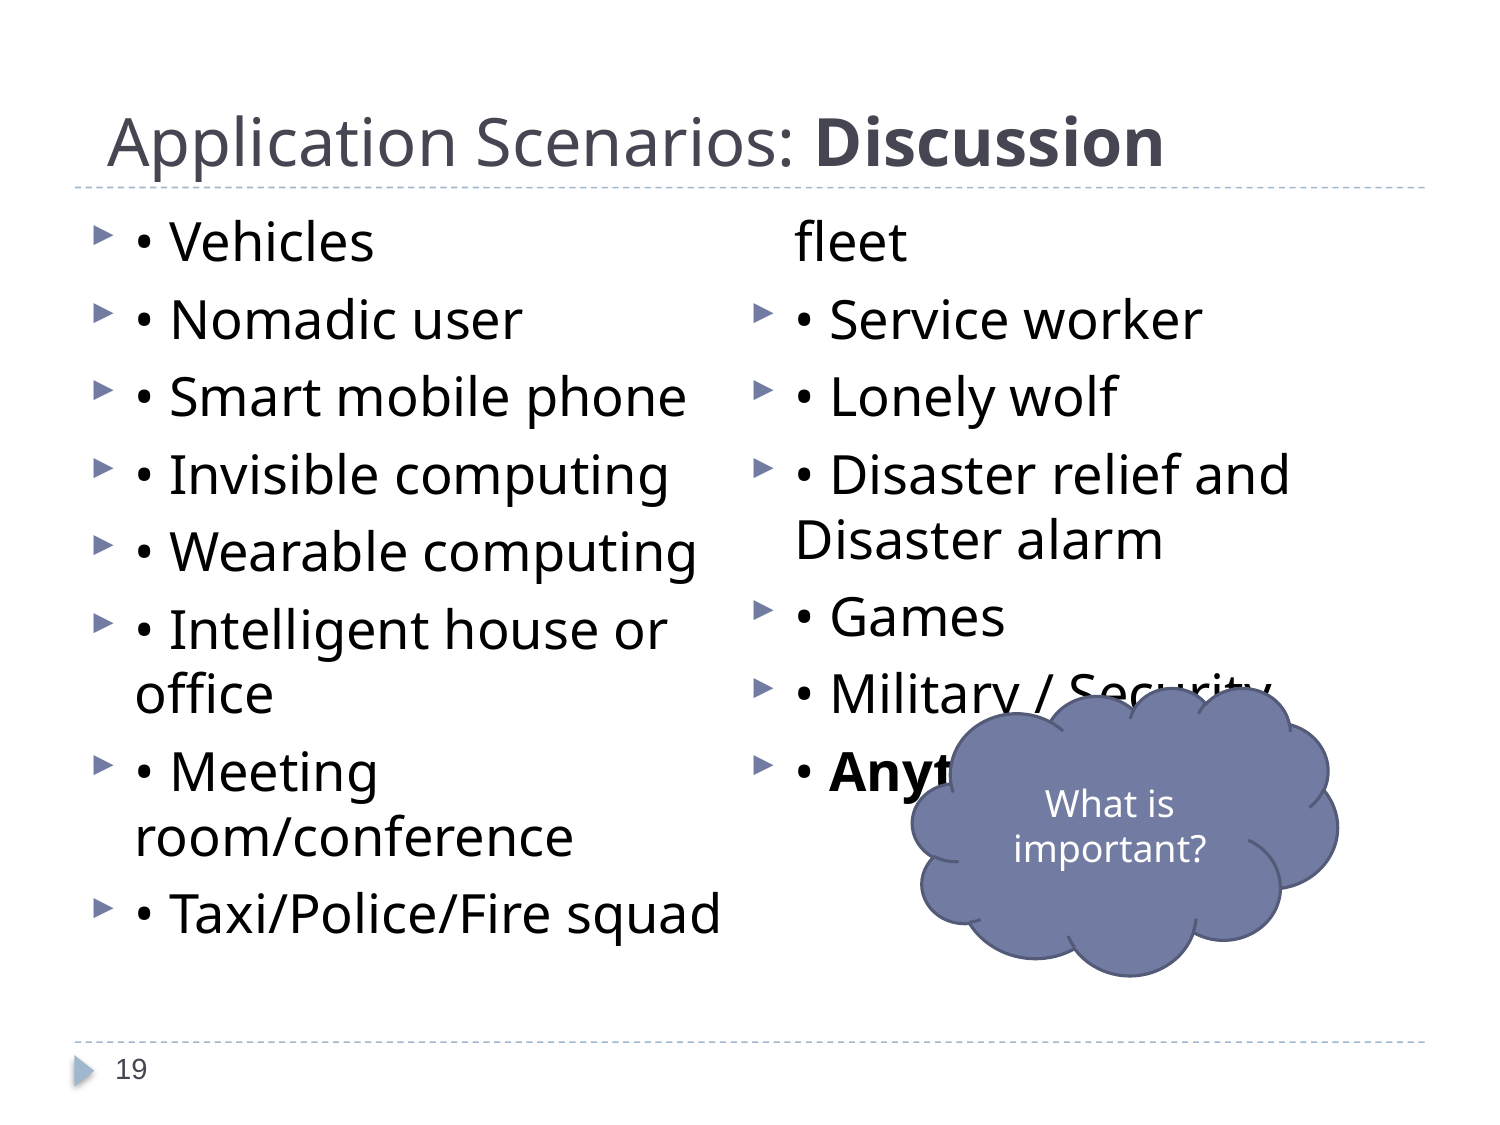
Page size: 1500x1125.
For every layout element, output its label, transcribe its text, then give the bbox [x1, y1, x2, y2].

text_box What is important? [910, 686, 1340, 978]
title Application Scenarios: Discussion [74, 24, 1426, 188]
slide_number 19 [100, 1042, 426, 1103]
list • Vehicles • Nomadic user • Smart mobile phone • Invisible computing • Wearable computing • Intelligent house or office • Meeting room/conference • Taxi/Police/Fire squad fleet • Service worker • Lonely wolf • Disaster relief and Disaster alarm • Games • Military / Security • Anything missing? [74, 199, 1426, 1011]
